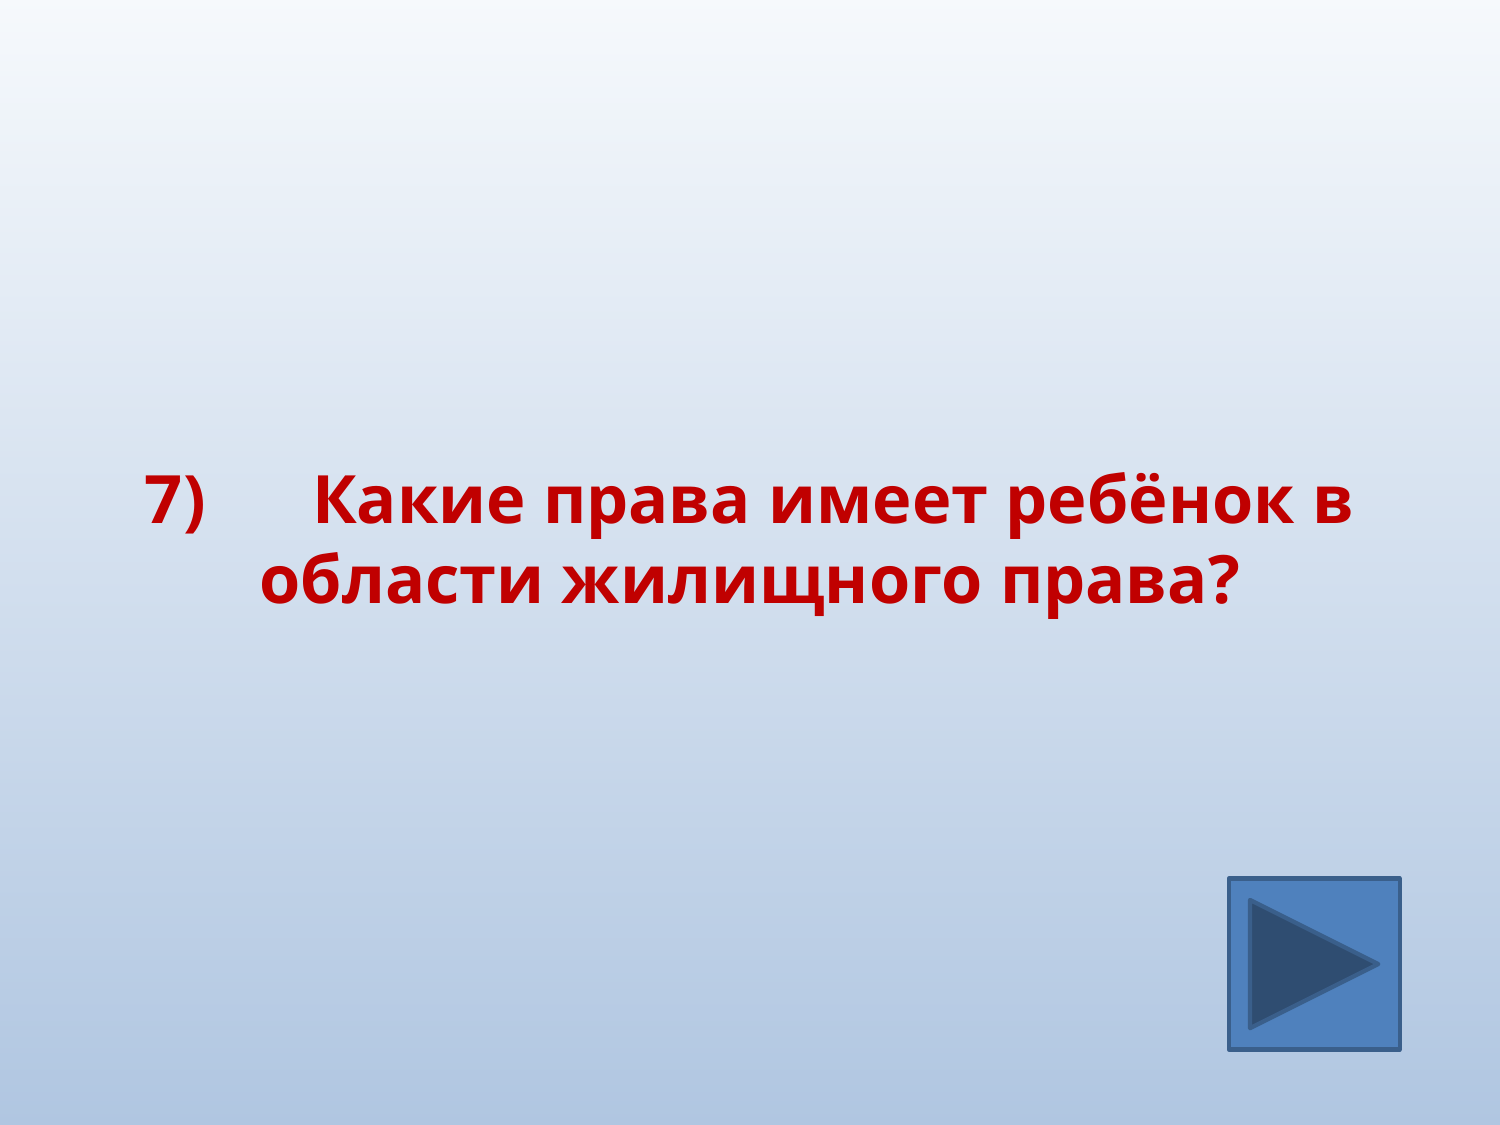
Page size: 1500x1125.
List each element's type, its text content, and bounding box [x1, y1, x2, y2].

list 7) Какие права имеет ребёнок в области жилищного права? [75, 262, 1425, 1005]
text_box [1227, 876, 1402, 1052]
